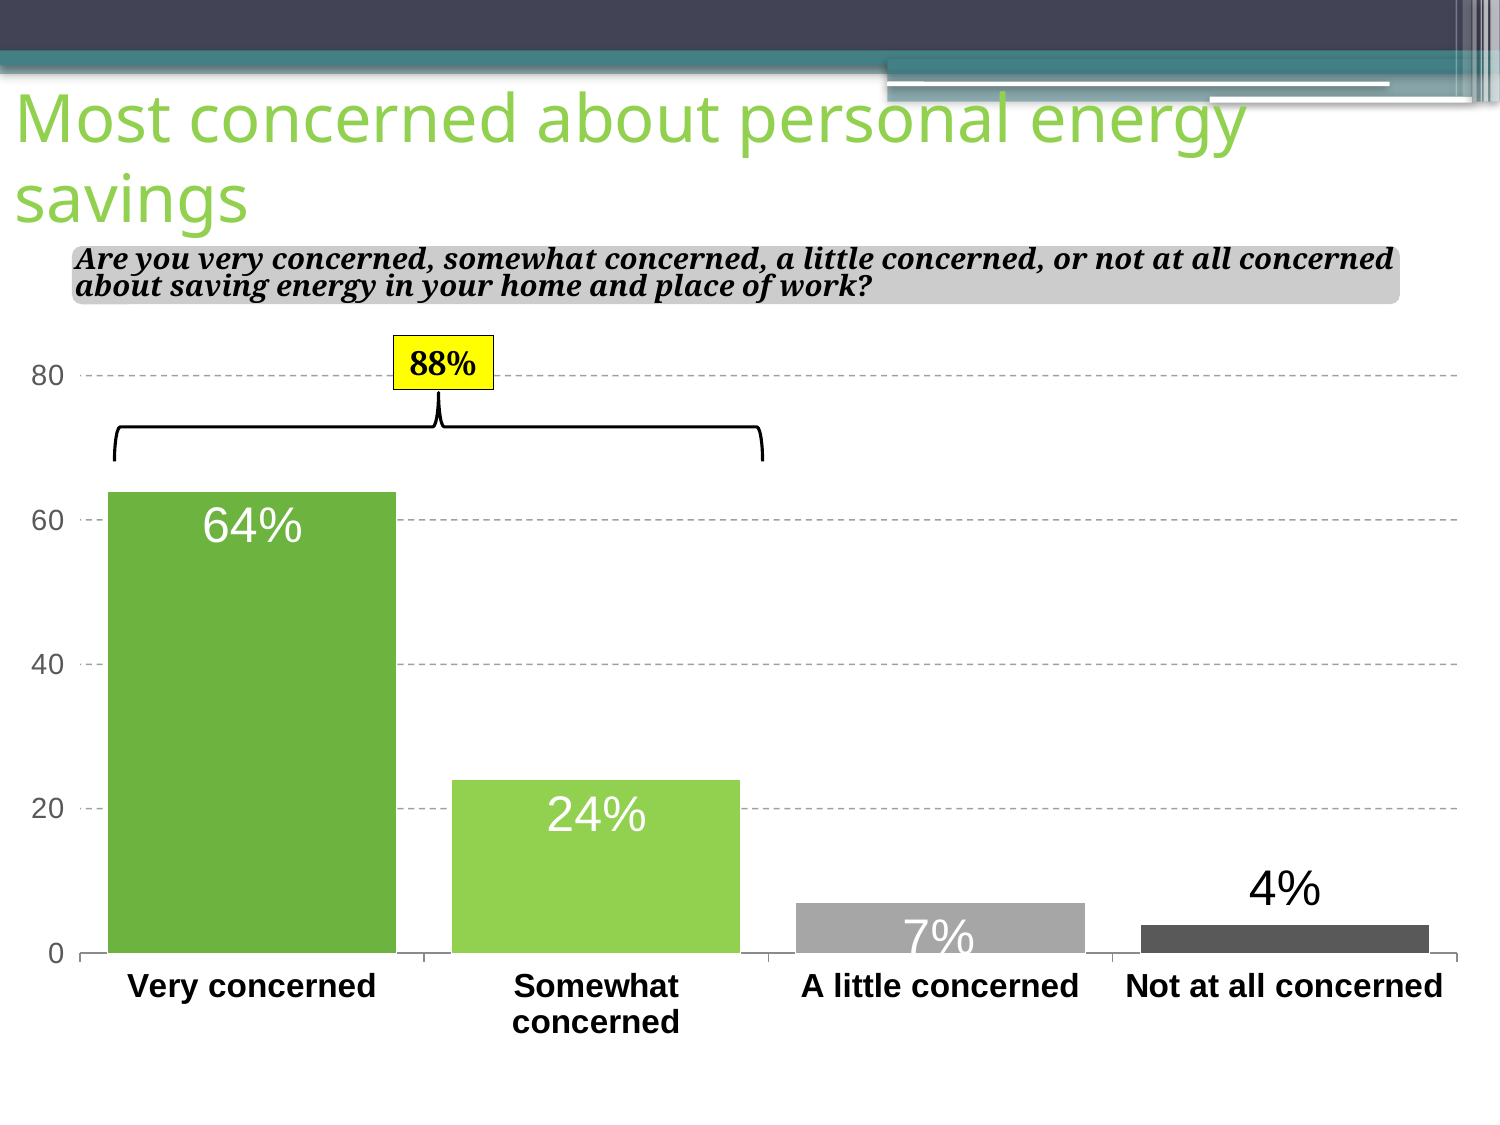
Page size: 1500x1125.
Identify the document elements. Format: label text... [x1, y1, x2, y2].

chart [21, 313, 1476, 1088]
title Most concerned about personal energy savings [0, 118, 1500, 193]
text_box Are you very concerned, somewhat concerned, a little concerned, or not at all concerned about saving energy in your home and place of work? [71, 246, 1400, 305]
